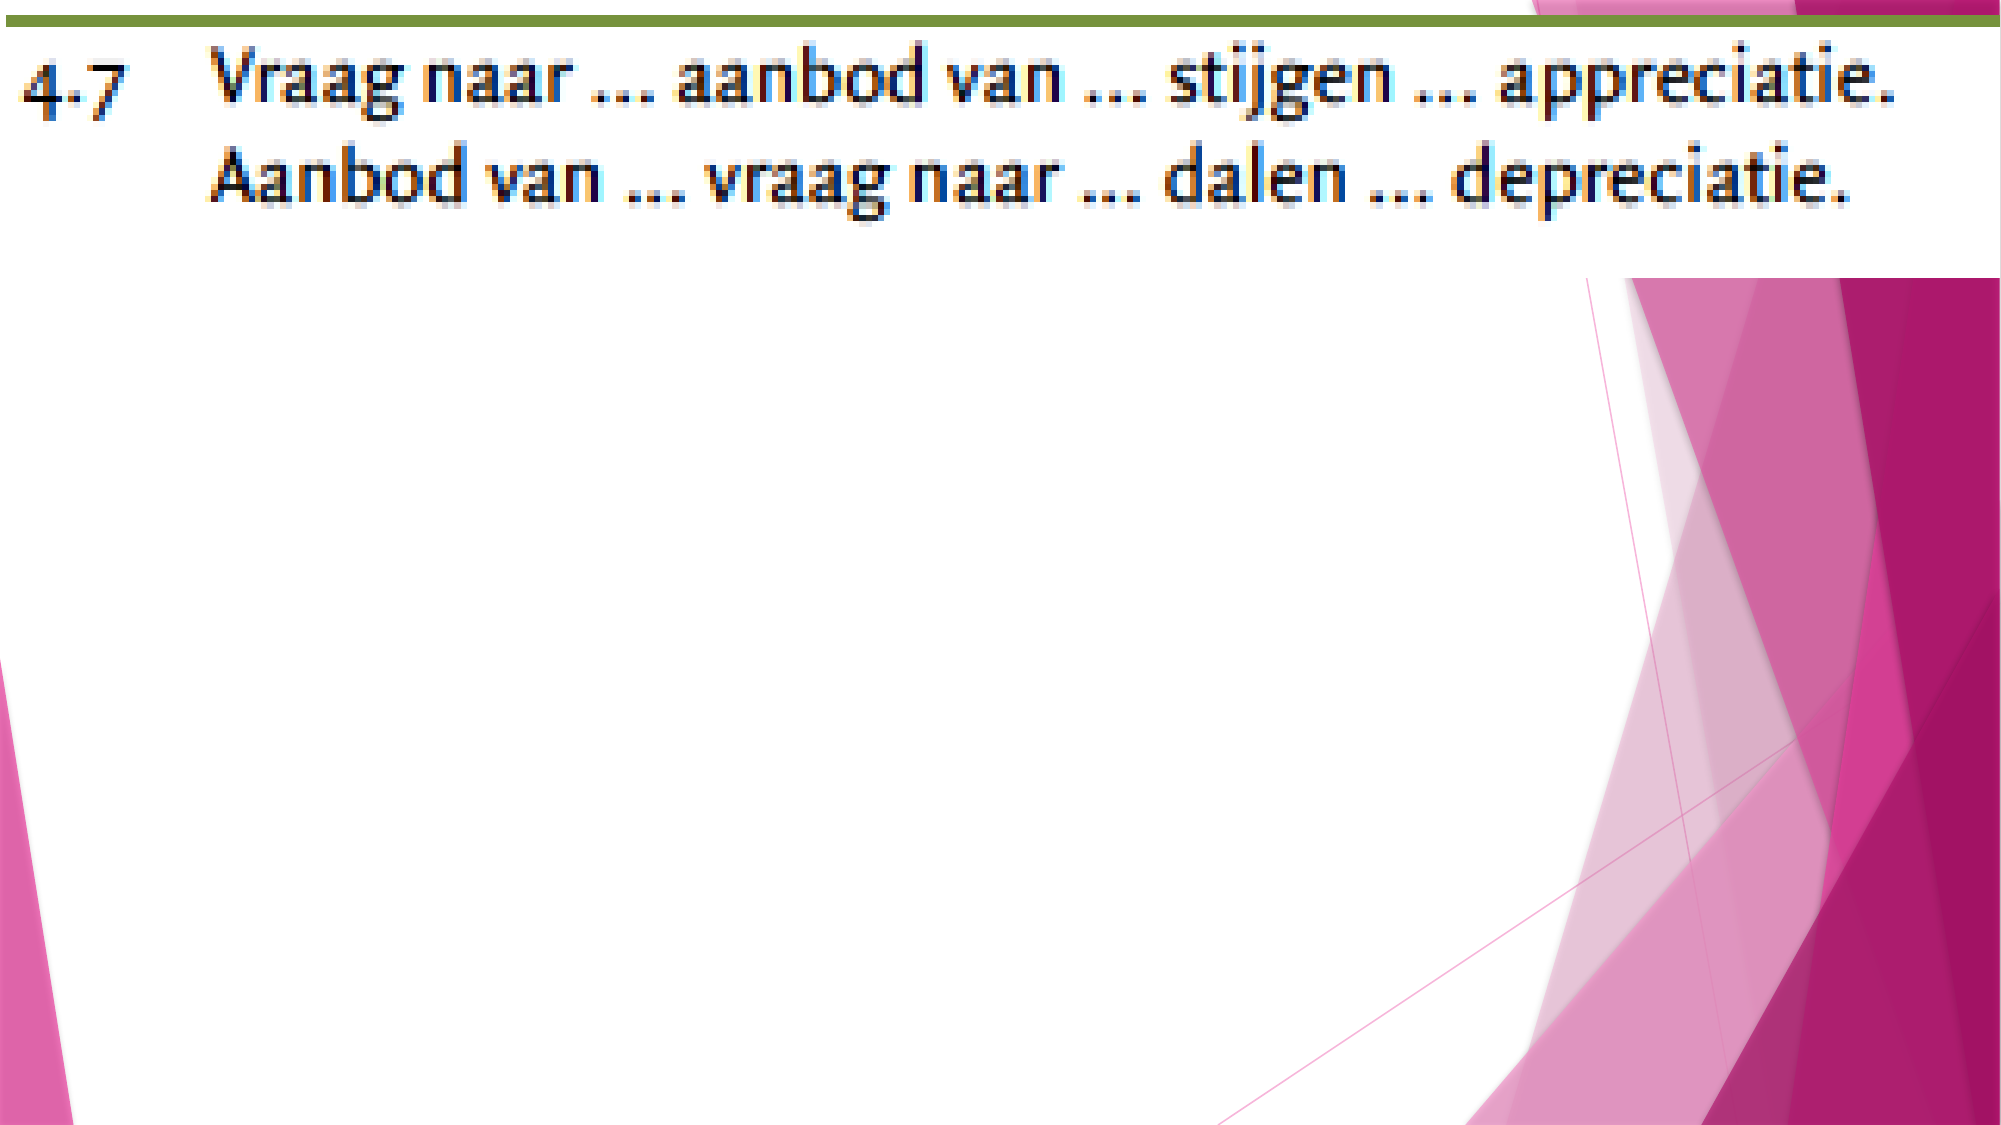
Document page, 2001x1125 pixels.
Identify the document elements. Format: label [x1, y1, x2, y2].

picture [0, 14, 2000, 278]
